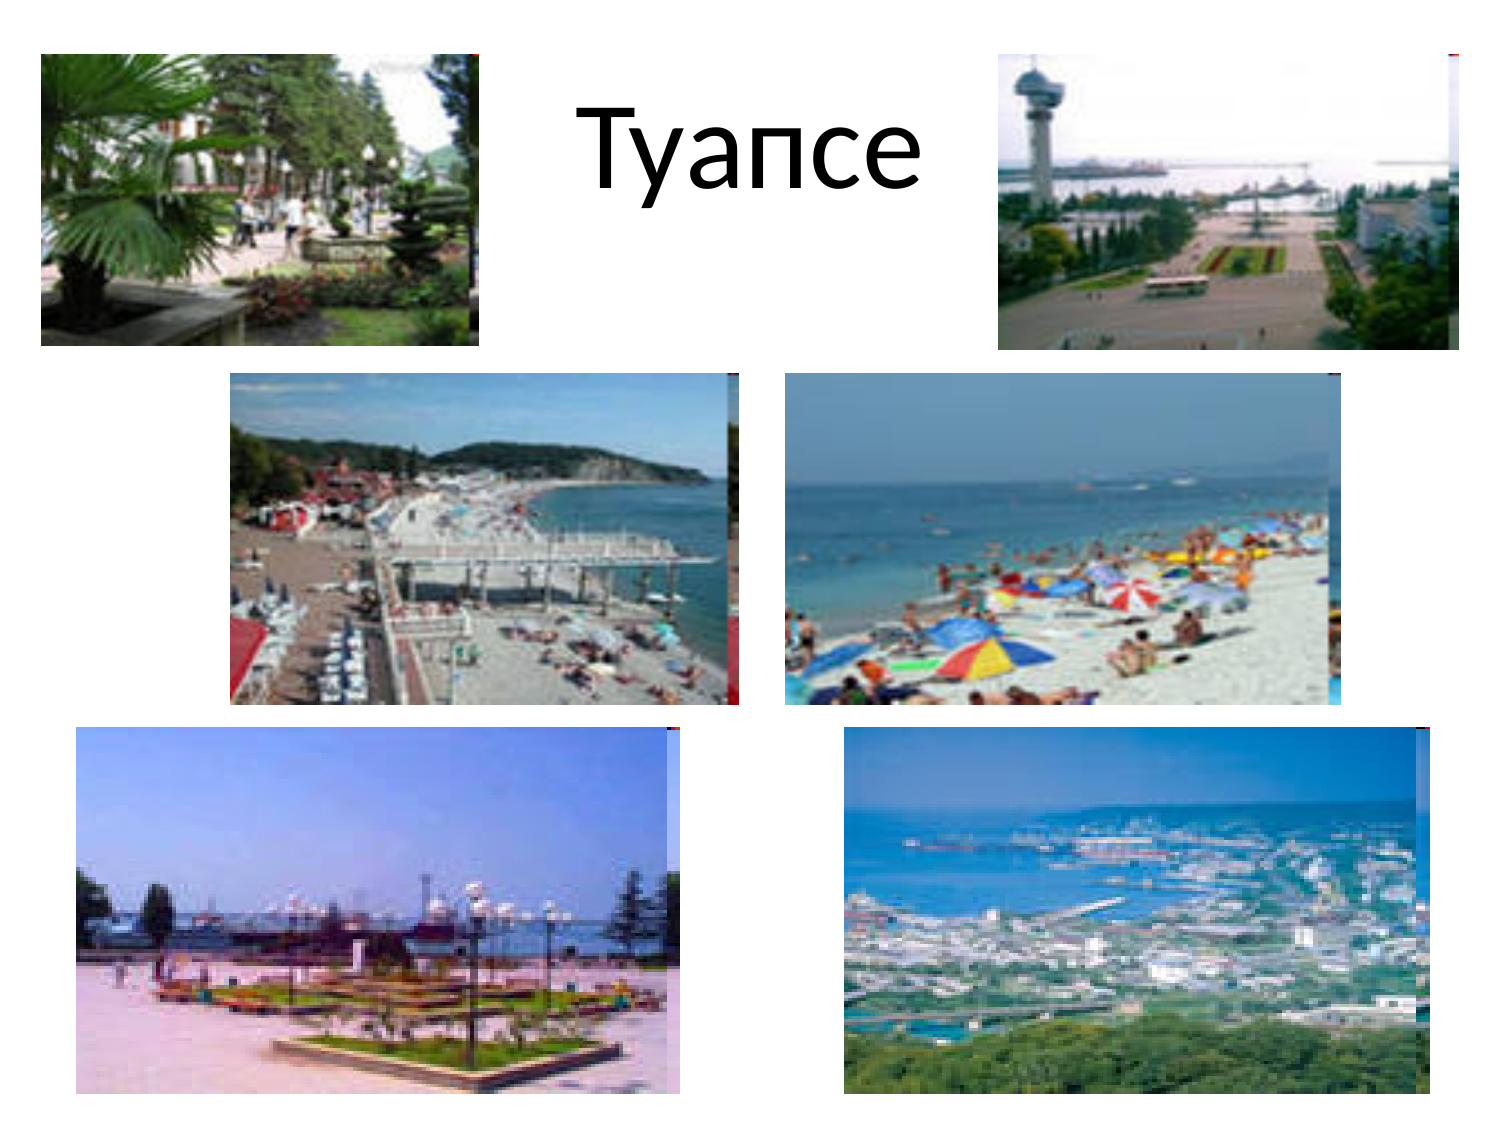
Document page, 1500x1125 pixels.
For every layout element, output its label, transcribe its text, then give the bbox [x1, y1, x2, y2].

picture [997, 54, 1460, 351]
picture [785, 373, 1341, 705]
title Туапсе [75, 45, 1425, 233]
picture [844, 727, 1430, 1095]
picture [40, 54, 479, 346]
picture [76, 727, 680, 1095]
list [230, 373, 739, 705]
